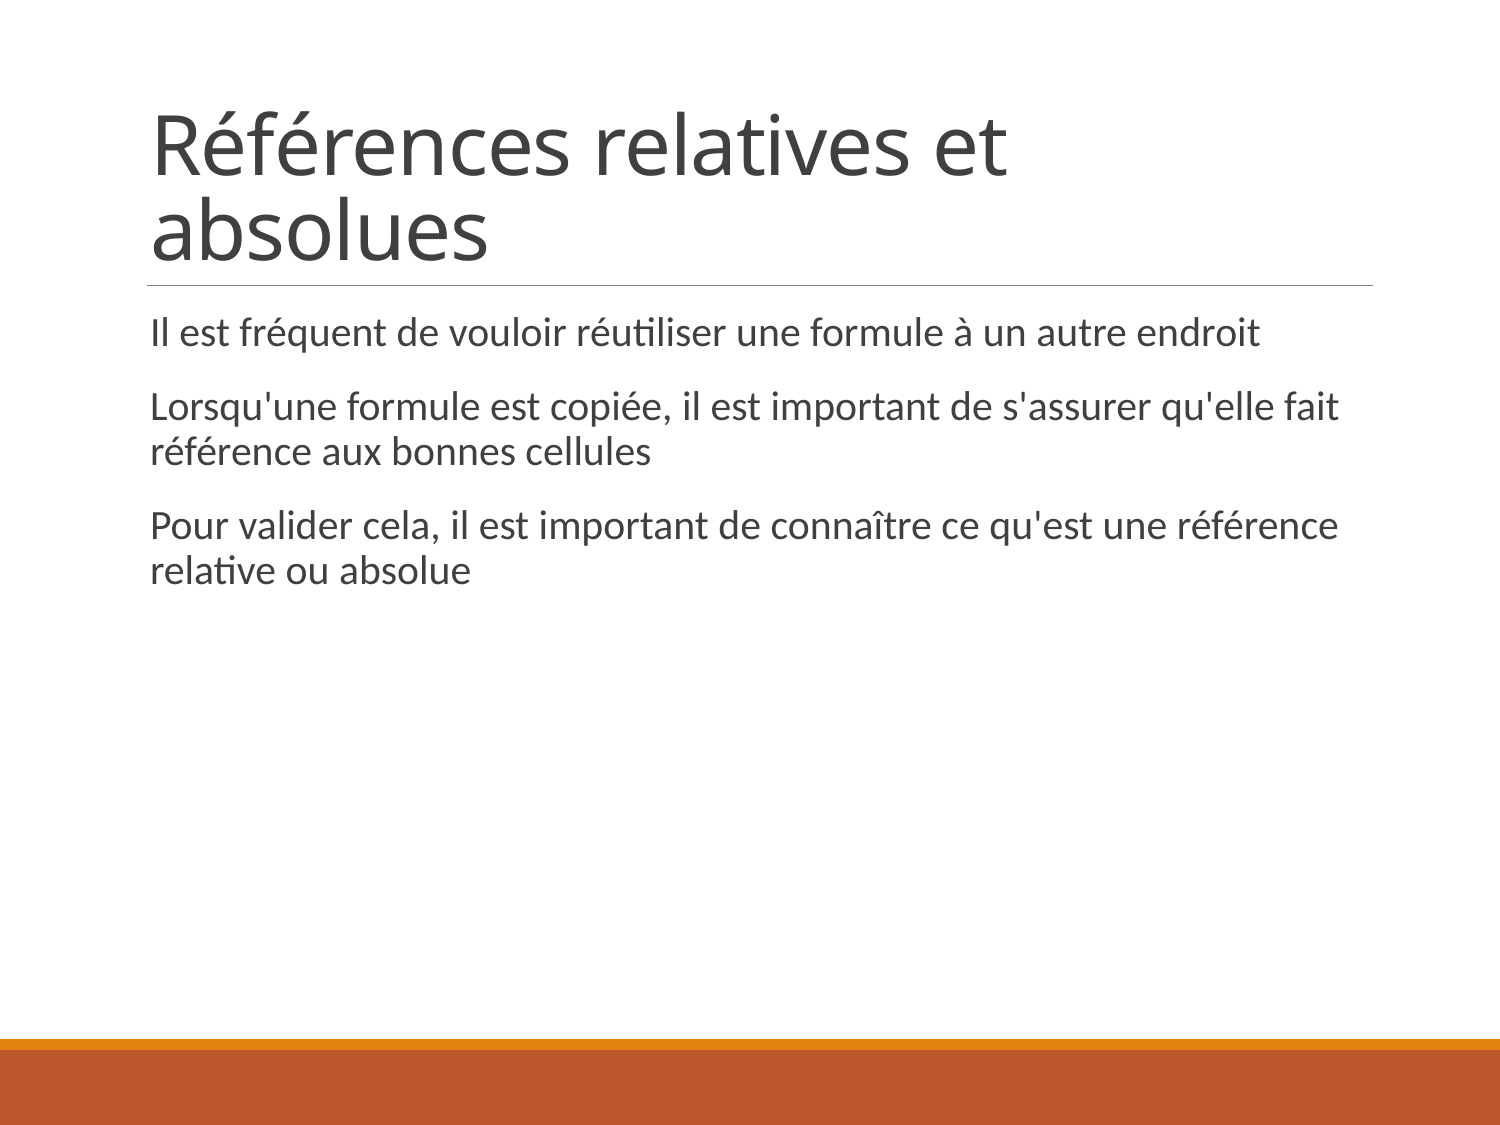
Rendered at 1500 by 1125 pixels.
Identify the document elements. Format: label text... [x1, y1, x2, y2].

list Il est fréquent de vouloir réutiliser une formule à un autre endroit Lorsqu'une formule est copiée, il est important de s'assurer qu'elle fait référence aux bonnes cellules Pour valider cela, il est important de connaître ce qu'est une référence relative ou absolue [135, 302, 1373, 963]
title Références relatives et absolues [135, 47, 1373, 285]
